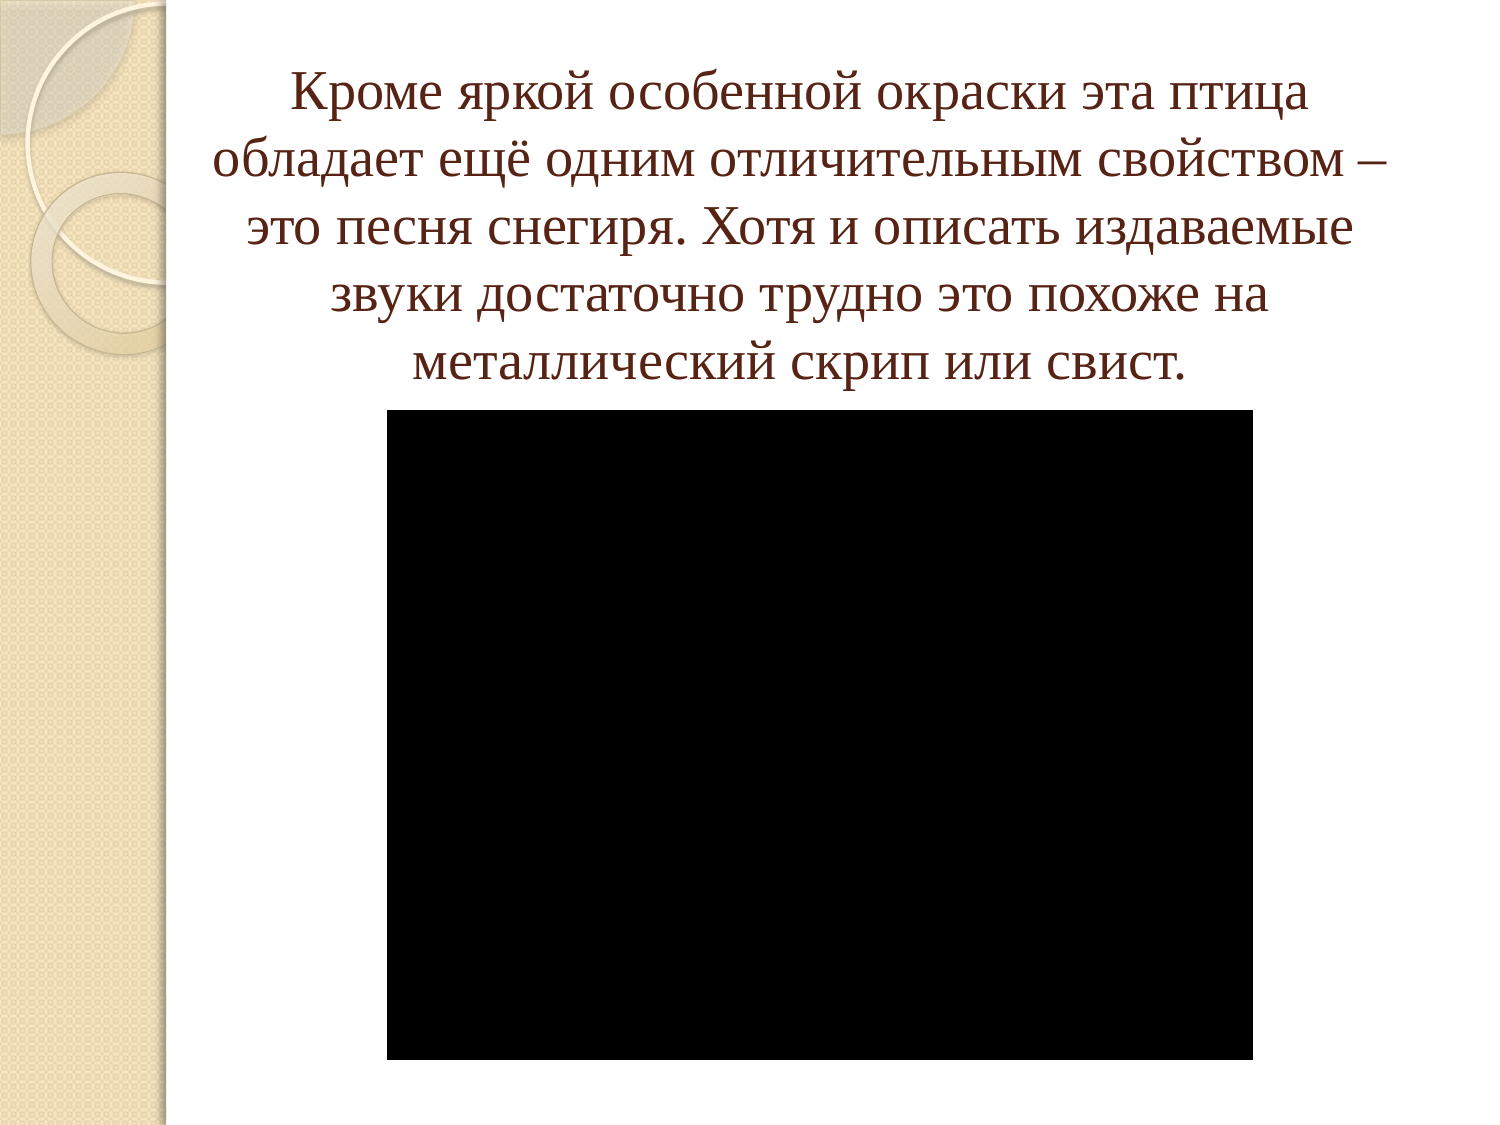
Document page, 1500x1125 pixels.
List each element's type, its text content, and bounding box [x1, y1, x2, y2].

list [386, 409, 1255, 1061]
title Кроме яркой особенной окраски эта птица обладает ещё одним отличительным свойством – это песня снегиря. Хотя и описать издаваемые звуки достаточно трудно это похоже на металлический скрип или свист. [175, 0, 1425, 551]
